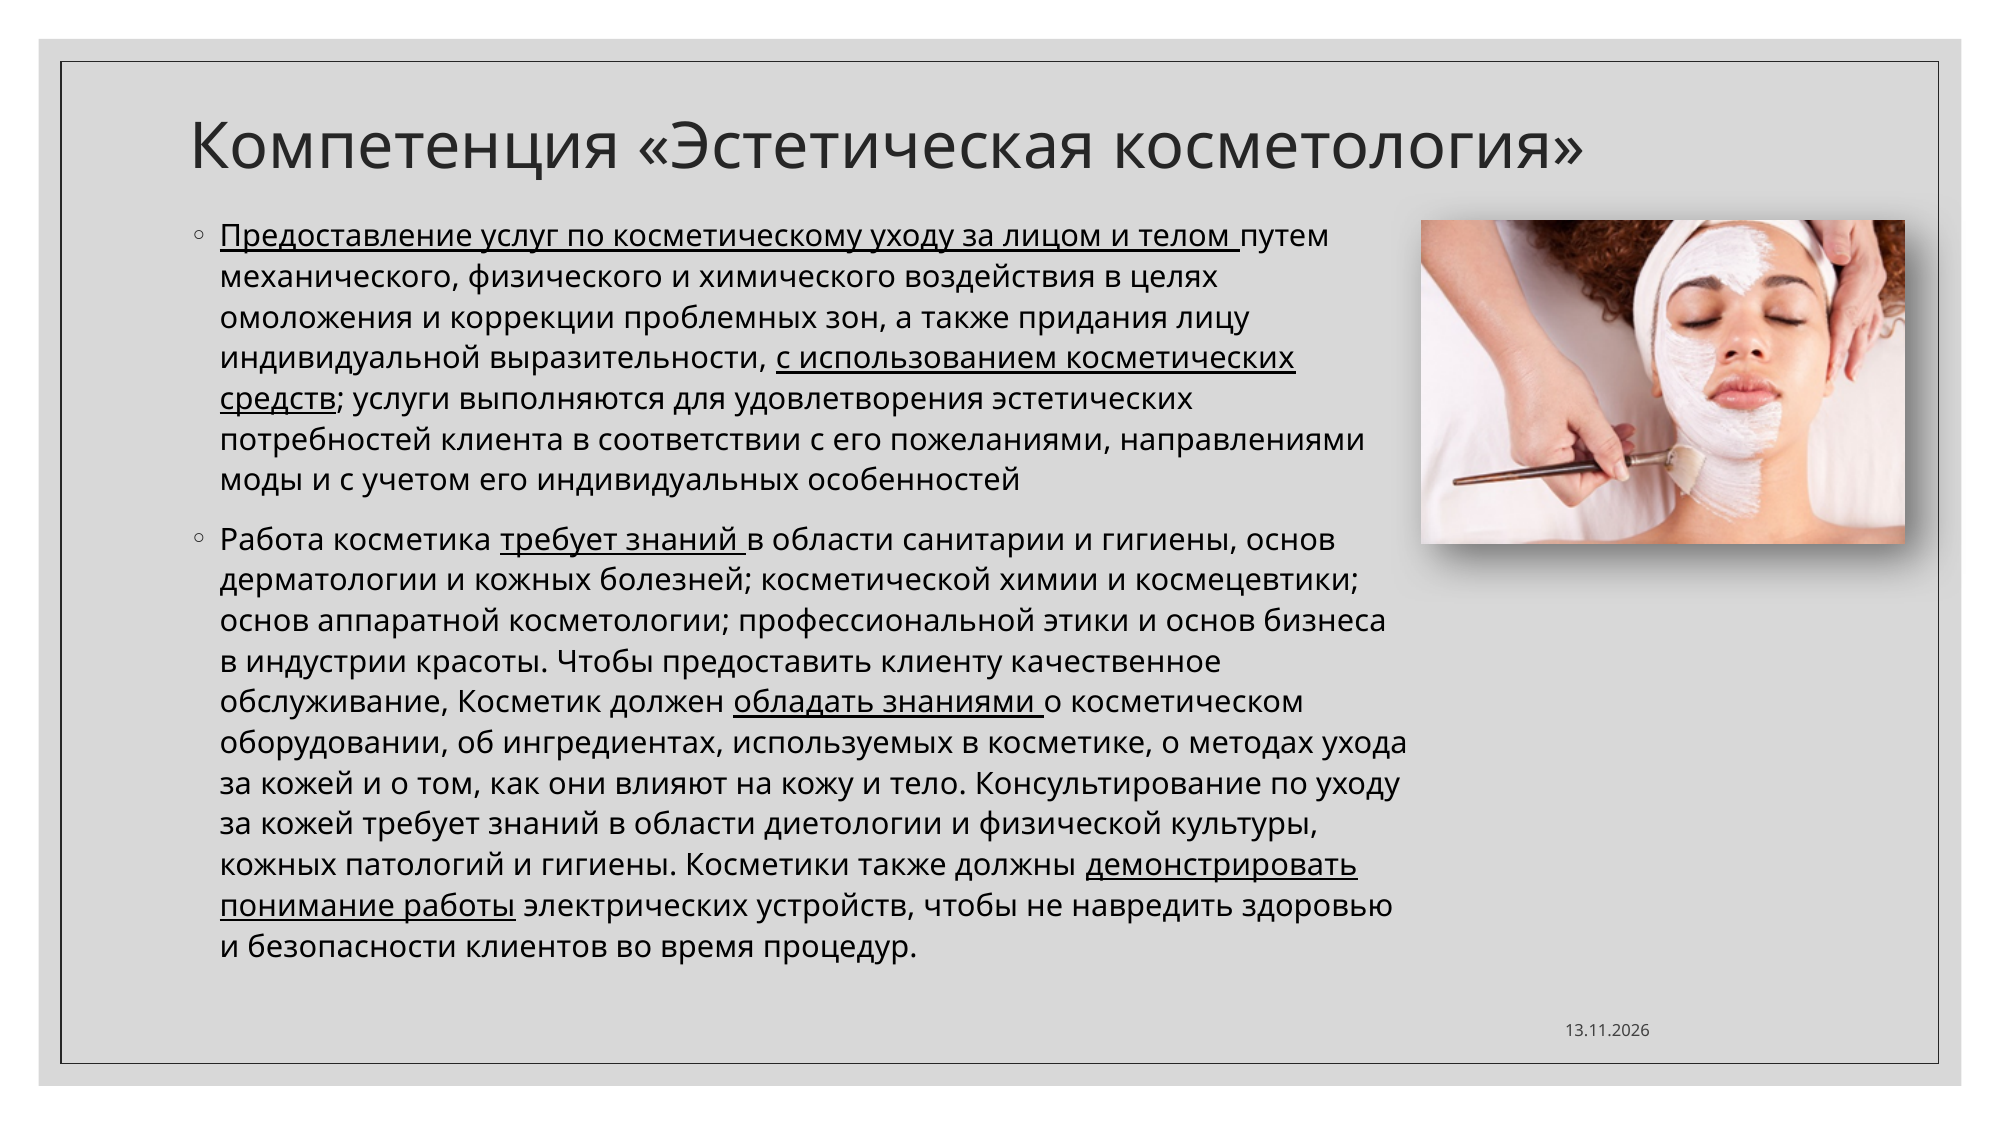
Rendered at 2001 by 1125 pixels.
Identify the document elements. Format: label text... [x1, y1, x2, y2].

title Компетенция «Эстетическая косметология» [174, 105, 1705, 191]
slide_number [1190, 990, 1665, 1050]
picture [1421, 220, 1905, 544]
list Предоставление услуг по косметическому уходу за лицом и телом путем механического, физического и химического воздействия в целях омоложения и коррекции проблемных зон, а также придания лицу индивидуальной выразительности, с использованием косметических средств; услуги выполняются для удовлетворения эстетических потребностей клиента в соответствии с его пожеланиями, направлениями моды и с учетом его индивидуальных особенностей Работа косметика требует знаний в области санитарии и гигиены, основ дерматологии и кожных болезней; косметической химии и космецевтики; основ аппаратной косметологии; профессиональной этики и основ бизнеса в индустрии красоты. Чтобы предоставить клиенту качественное обслуживание, Косметик должен обладать знаниями о косметическом оборудовании, об ингредиентах, используемых в косметике, о методах ухода за кожей и о том, как они влияют на кожу и тело. Консультирование по уходу за кожей требует знаний в области диетологии и физической культуры, кожных патологий и гигиены. Косметики также должны демонстрировать понимание работы электрических устройств, чтобы не навредить здоровью и безопасности клиентов во время процедур. [174, 204, 1427, 977]
